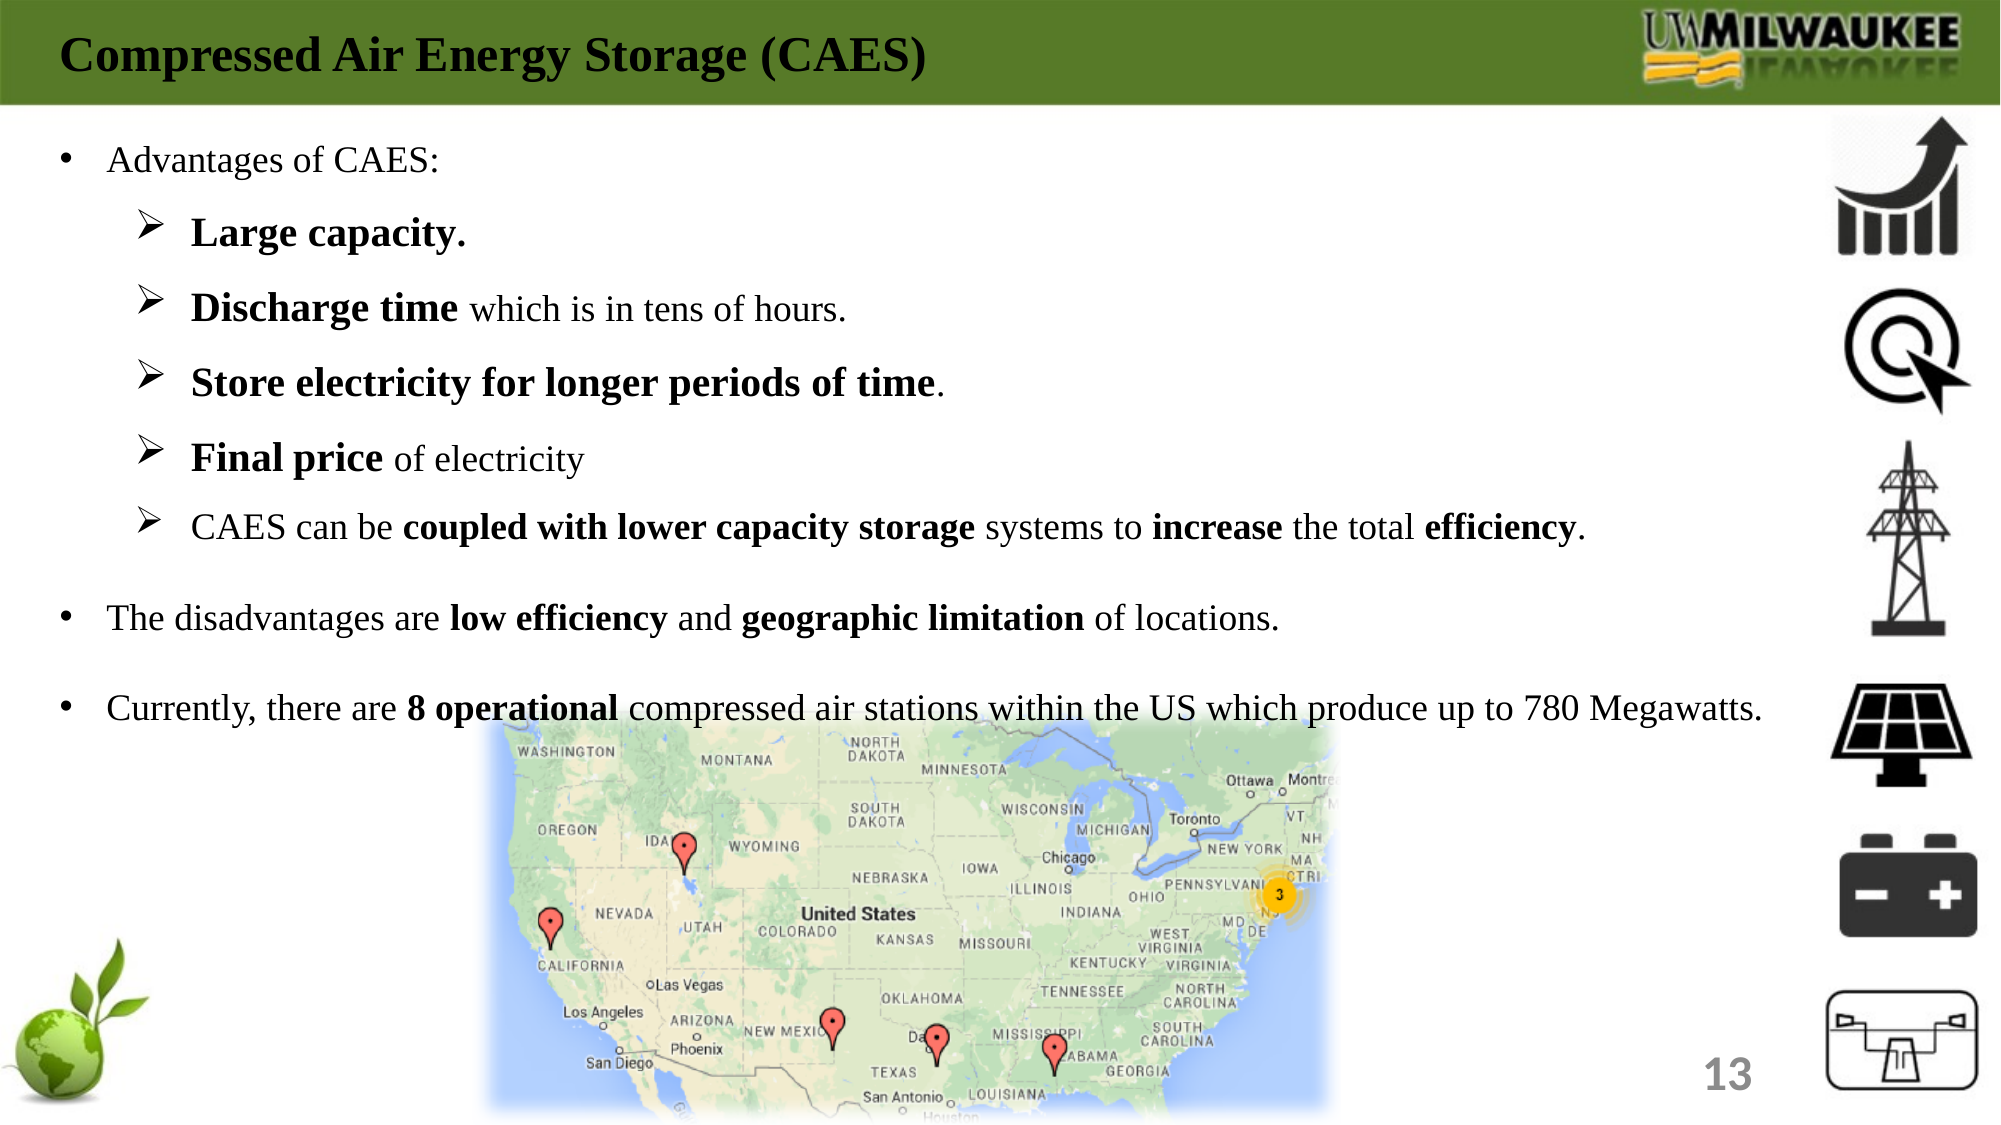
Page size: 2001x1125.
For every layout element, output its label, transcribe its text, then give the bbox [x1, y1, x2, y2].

picture [0, 0, 2001, 1125]
text_box Advantages of CAES: Large capacity. Discharge time which is in tens of hours. Store electricity for longer periods of time. Final price of electricity CAES can be coupled with lower capacity storage systems to increase the total efficiency. [44, 104, 1790, 555]
text_box The disadvantages are low efficiency and geographic limitation of locations. Currently, there are 8 operational compressed air stations within the US which produce up to 780 Megawatts. [0, 563, 1844, 781]
text_box Compressed Air Energy Storage (CAES) [44, 14, 972, 90]
slide_number 13 [1341, 1040, 1768, 1101]
